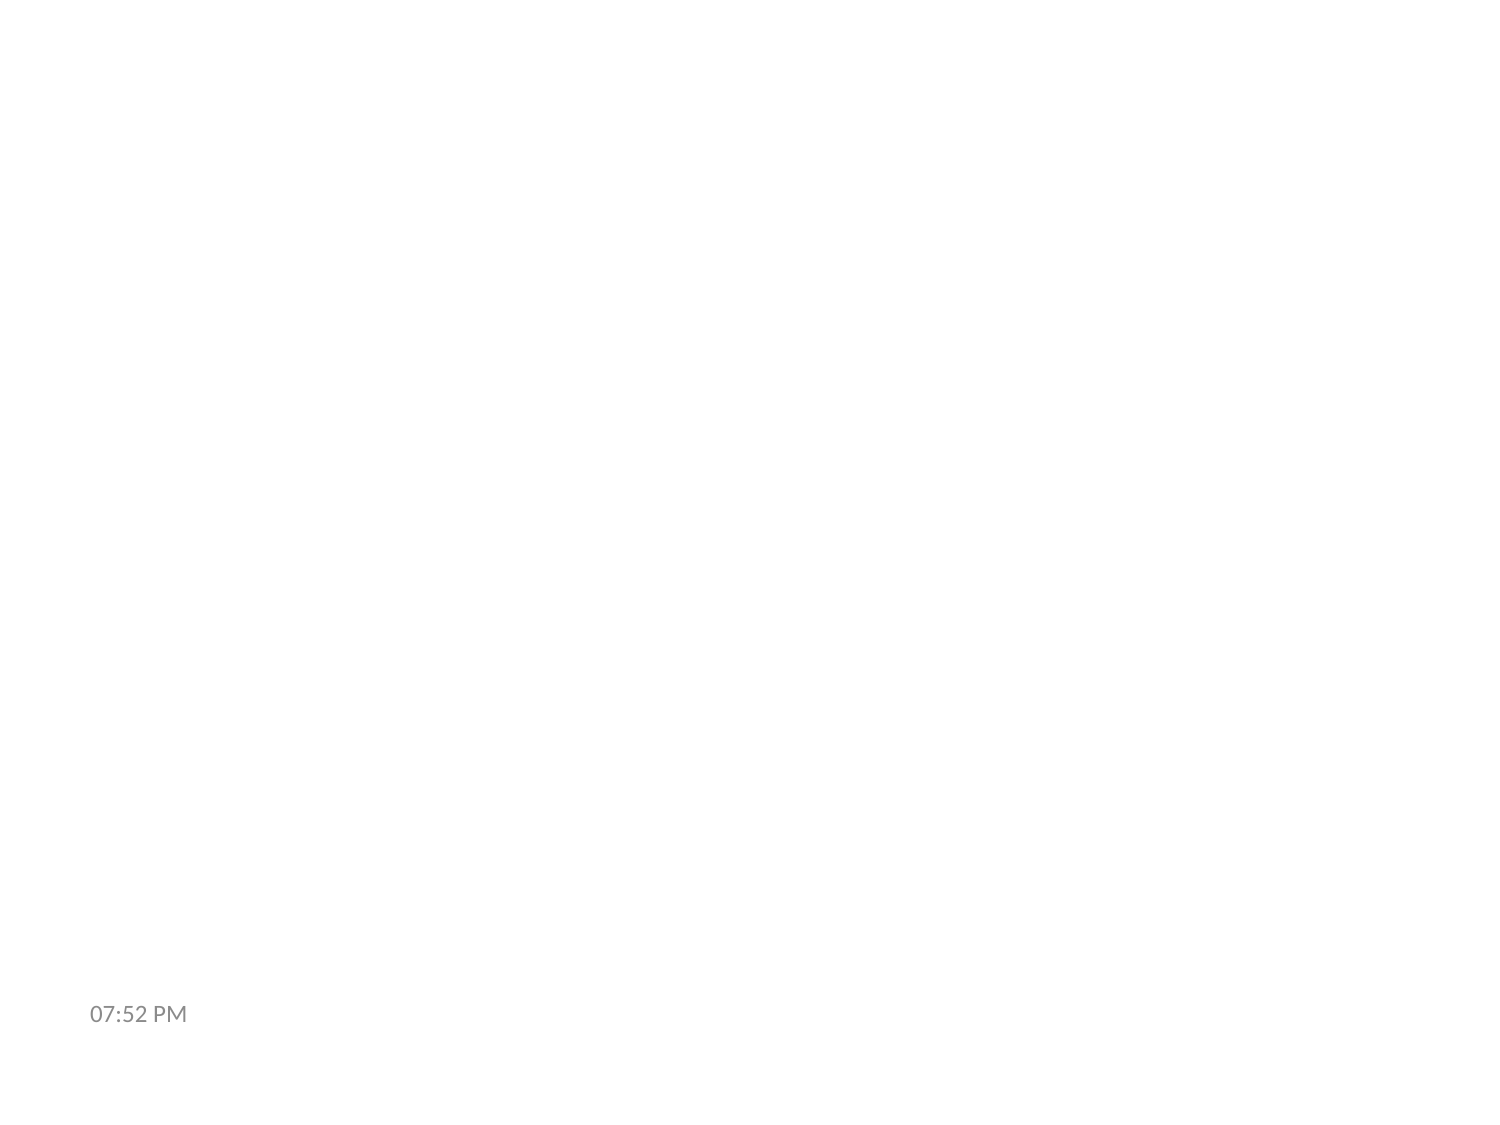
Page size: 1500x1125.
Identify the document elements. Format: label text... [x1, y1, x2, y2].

text_box 3:35 PM [75, 982, 425, 1043]
